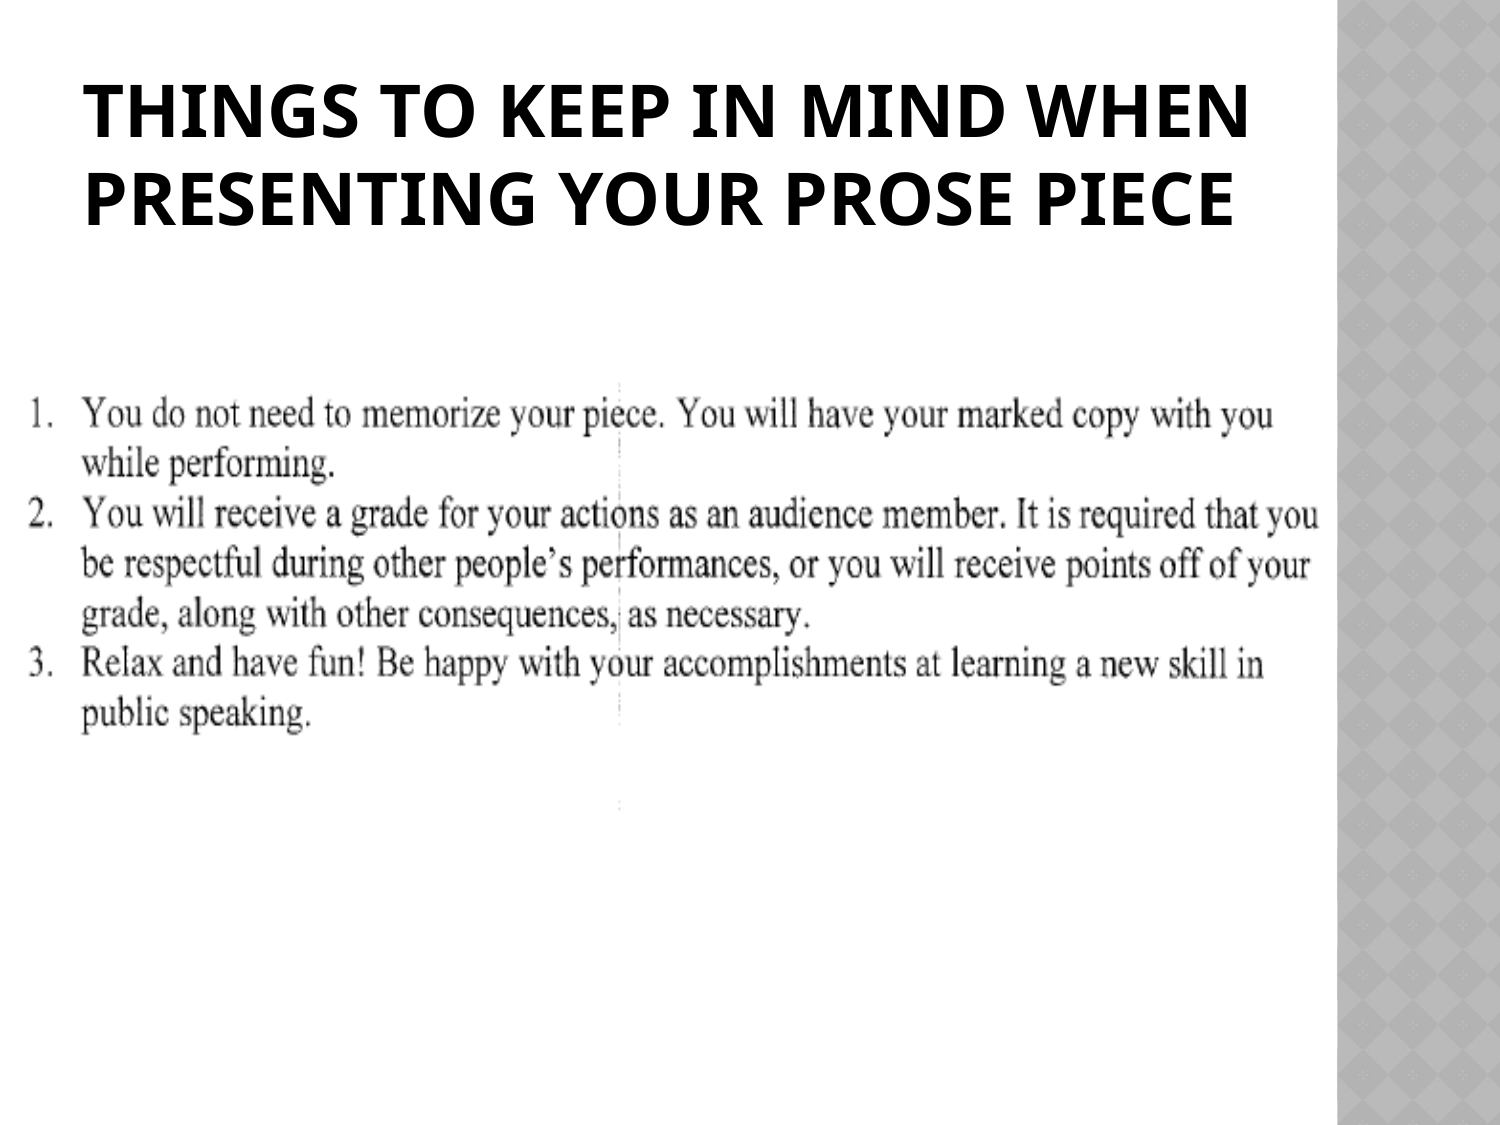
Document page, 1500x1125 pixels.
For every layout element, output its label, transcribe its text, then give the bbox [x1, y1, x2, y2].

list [12, 374, 1333, 813]
title Things to keep in mind when presenting your prose piece [75, 52, 1263, 240]
